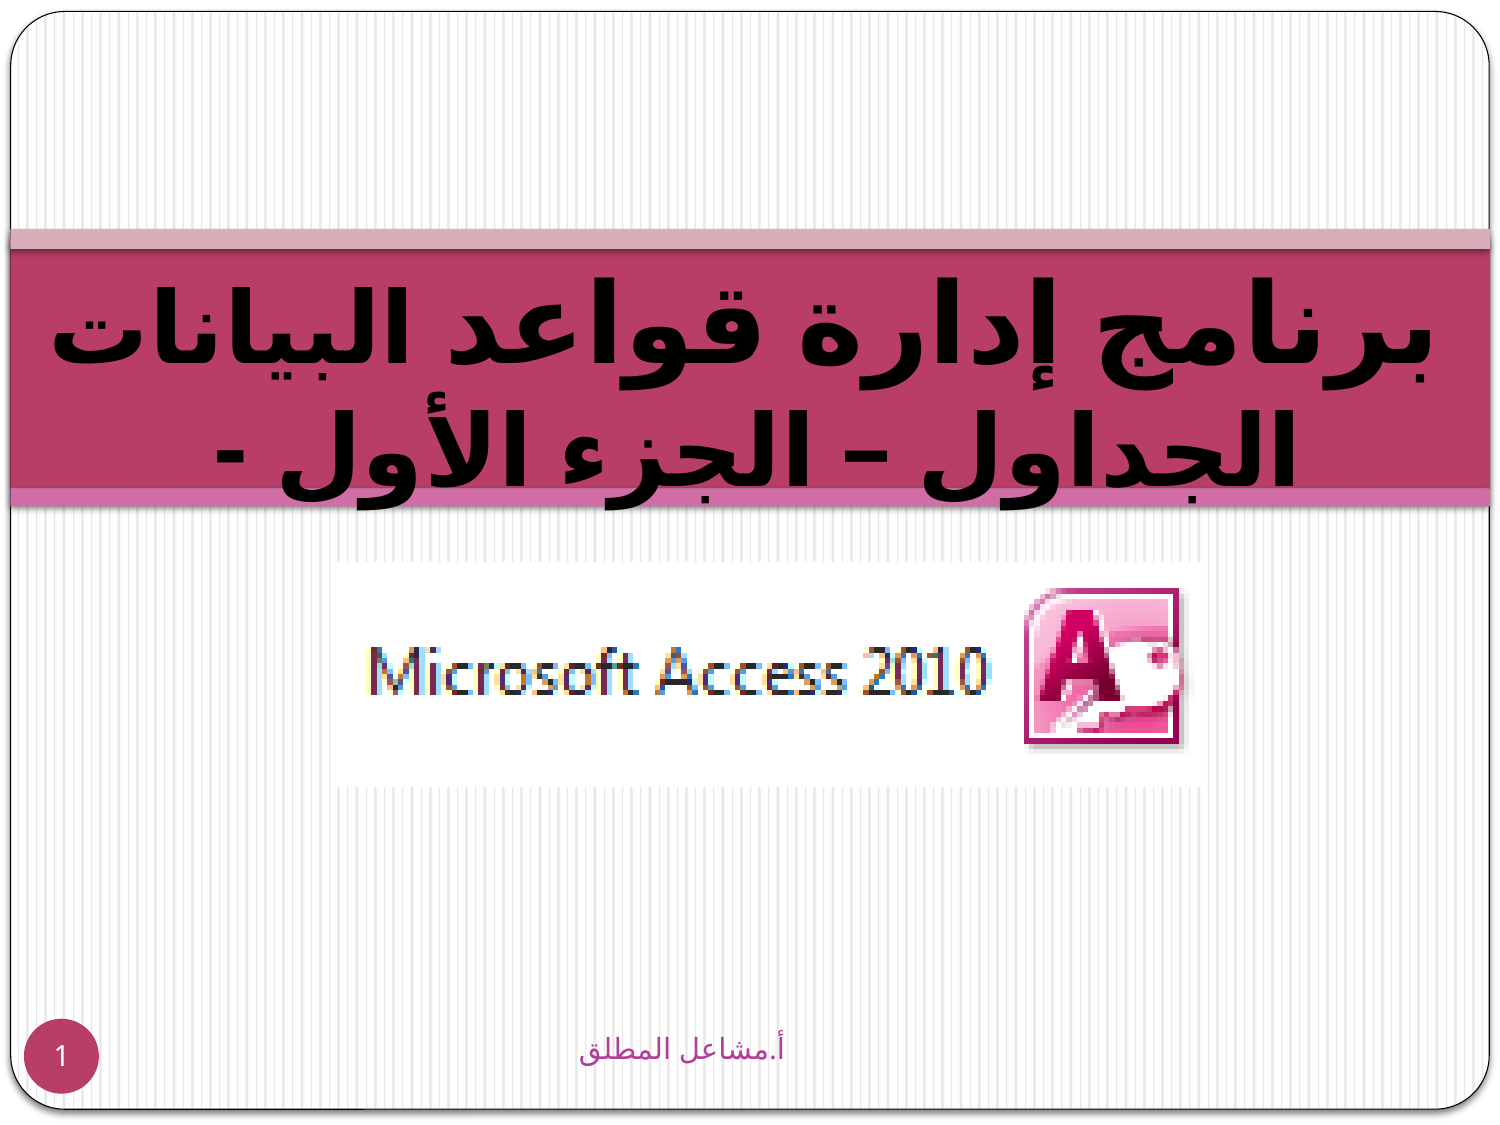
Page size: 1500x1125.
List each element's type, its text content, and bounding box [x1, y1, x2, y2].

footer أ.مشاعل المطلق [150, 1012, 800, 1088]
text_box برنامج إدارة قواعد البيانات الجداول – الجزء الأول - [33, 243, 1456, 514]
slide_number 1 [23, 1018, 99, 1094]
picture [336, 562, 1206, 788]
